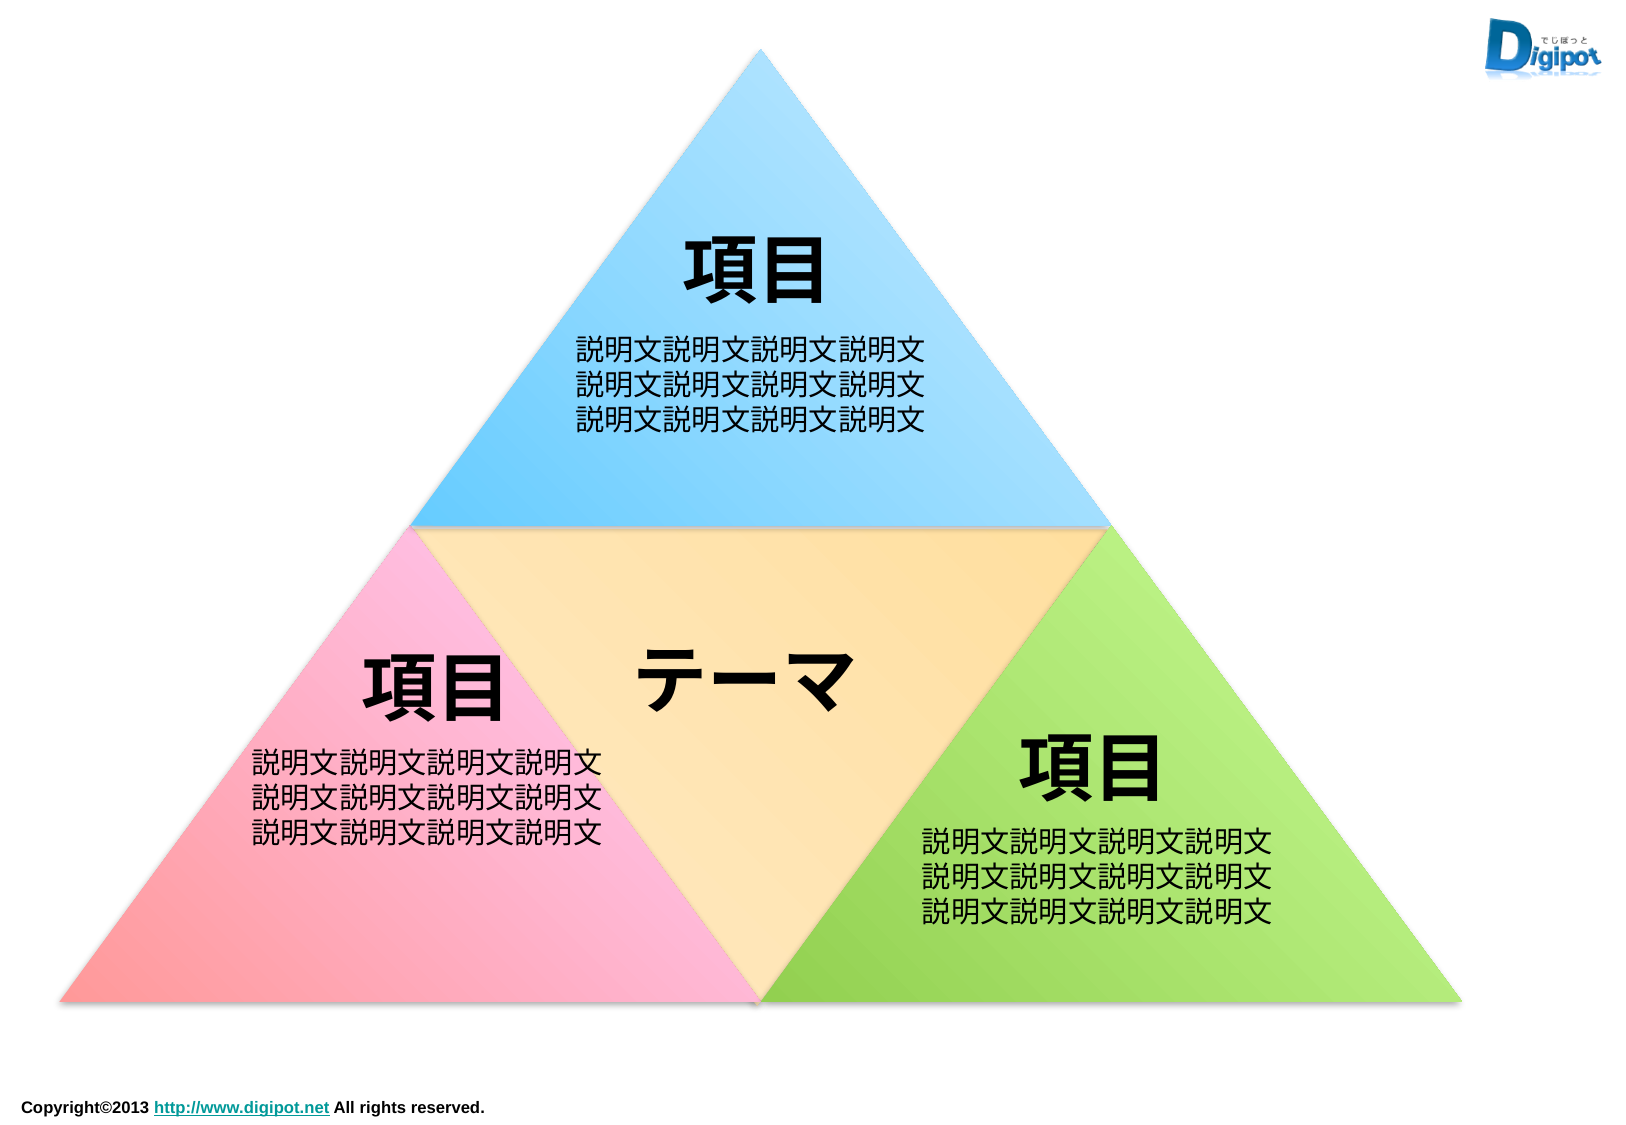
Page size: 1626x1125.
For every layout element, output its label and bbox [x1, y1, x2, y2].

text_box [59, 49, 1463, 1006]
picture [1485, 18, 1602, 82]
